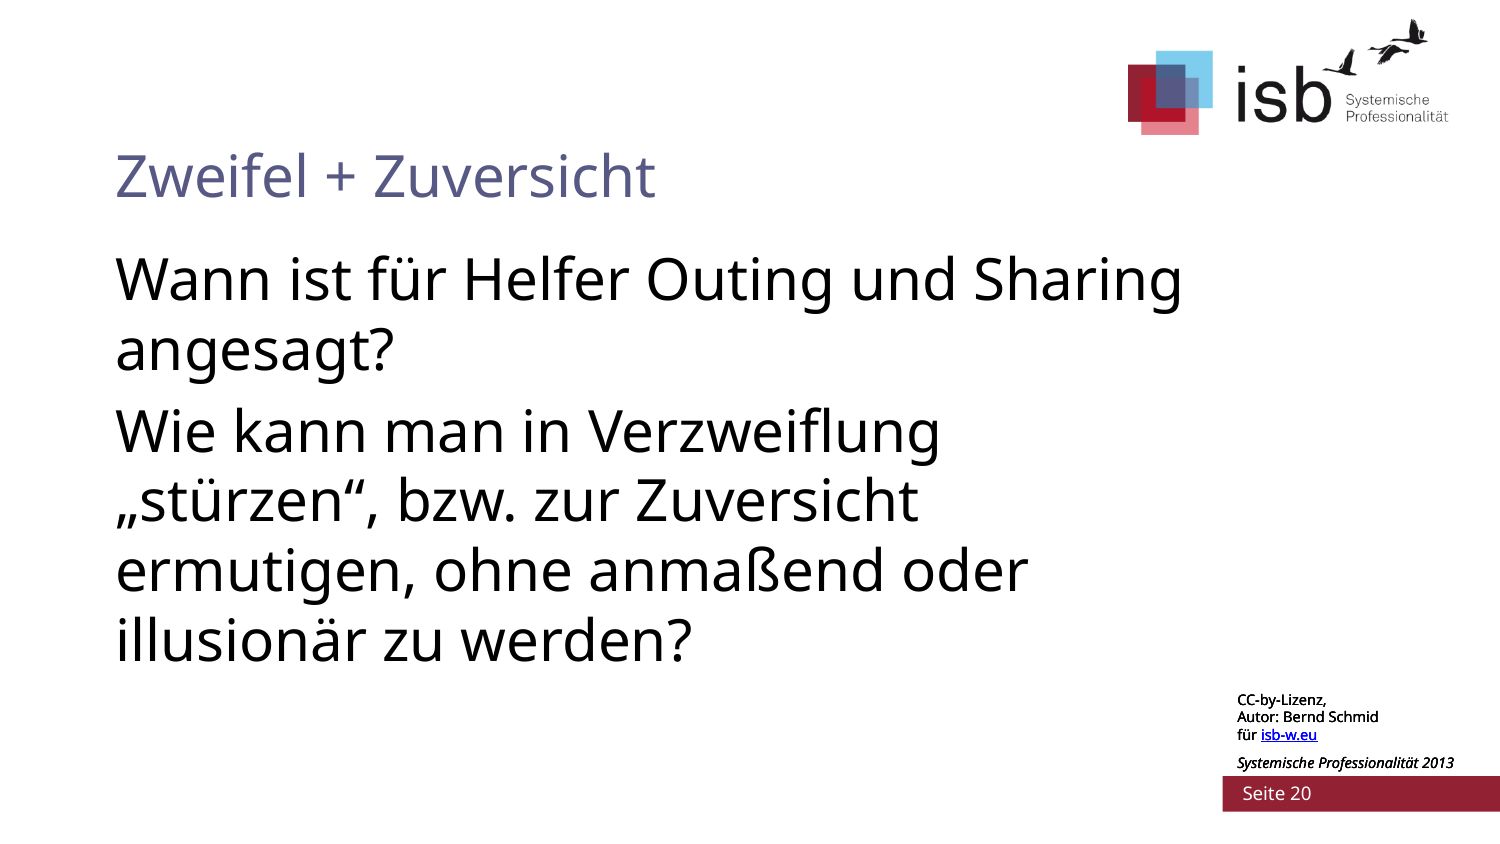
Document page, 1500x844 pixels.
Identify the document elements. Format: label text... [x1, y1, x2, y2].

list Wann ist für Helfer Outing und Sharing angesagt? Wie kann man in Verzweiflung „stürzen“, bzw. zur Zuversicht ermutigen, ohne anmaßend oder illusionär zu werden? [100, 185, 1223, 812]
picture [1128, 14, 1461, 139]
title Zweifel + Zuversicht [100, 67, 1223, 185]
text_box CC-by-Lizenz, Autor: Bernd Schmid für isb-w.eu Systemische Professionalität 2013 [1222, 543, 1500, 844]
